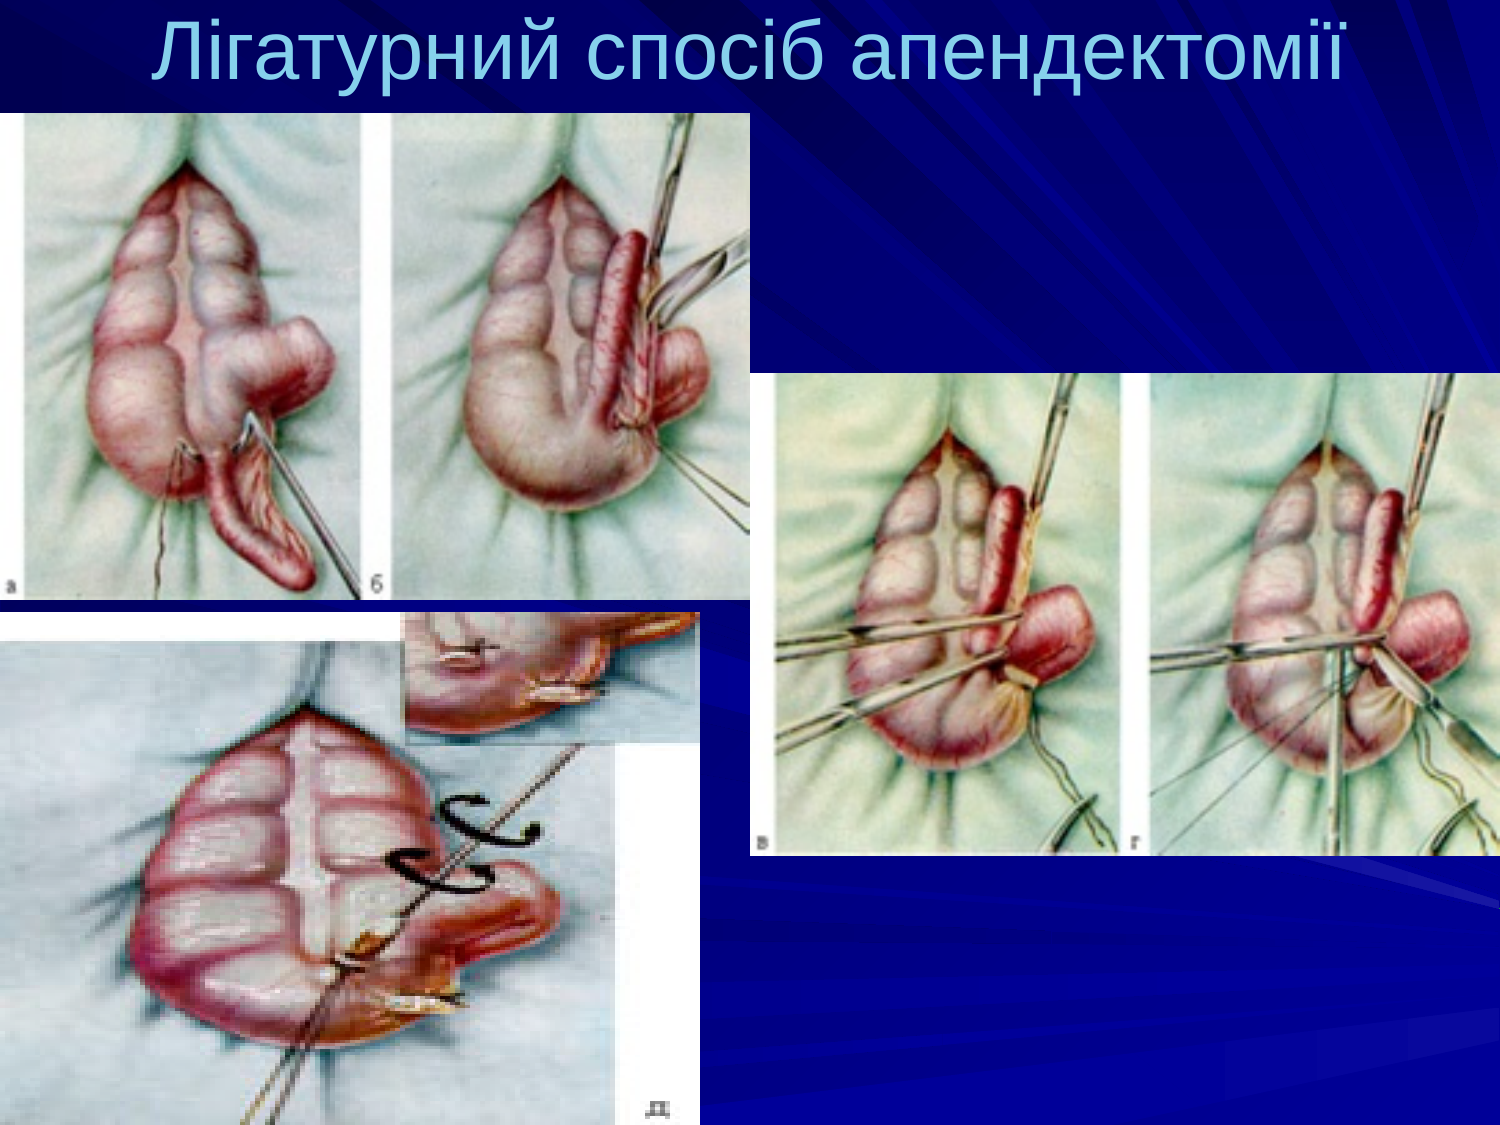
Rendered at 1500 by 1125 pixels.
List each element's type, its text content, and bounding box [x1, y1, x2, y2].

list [0, 113, 751, 600]
picture [749, 373, 1500, 856]
title Лігатурний спосіб апендектомії [0, 0, 1500, 93]
picture [0, 611, 700, 1125]
